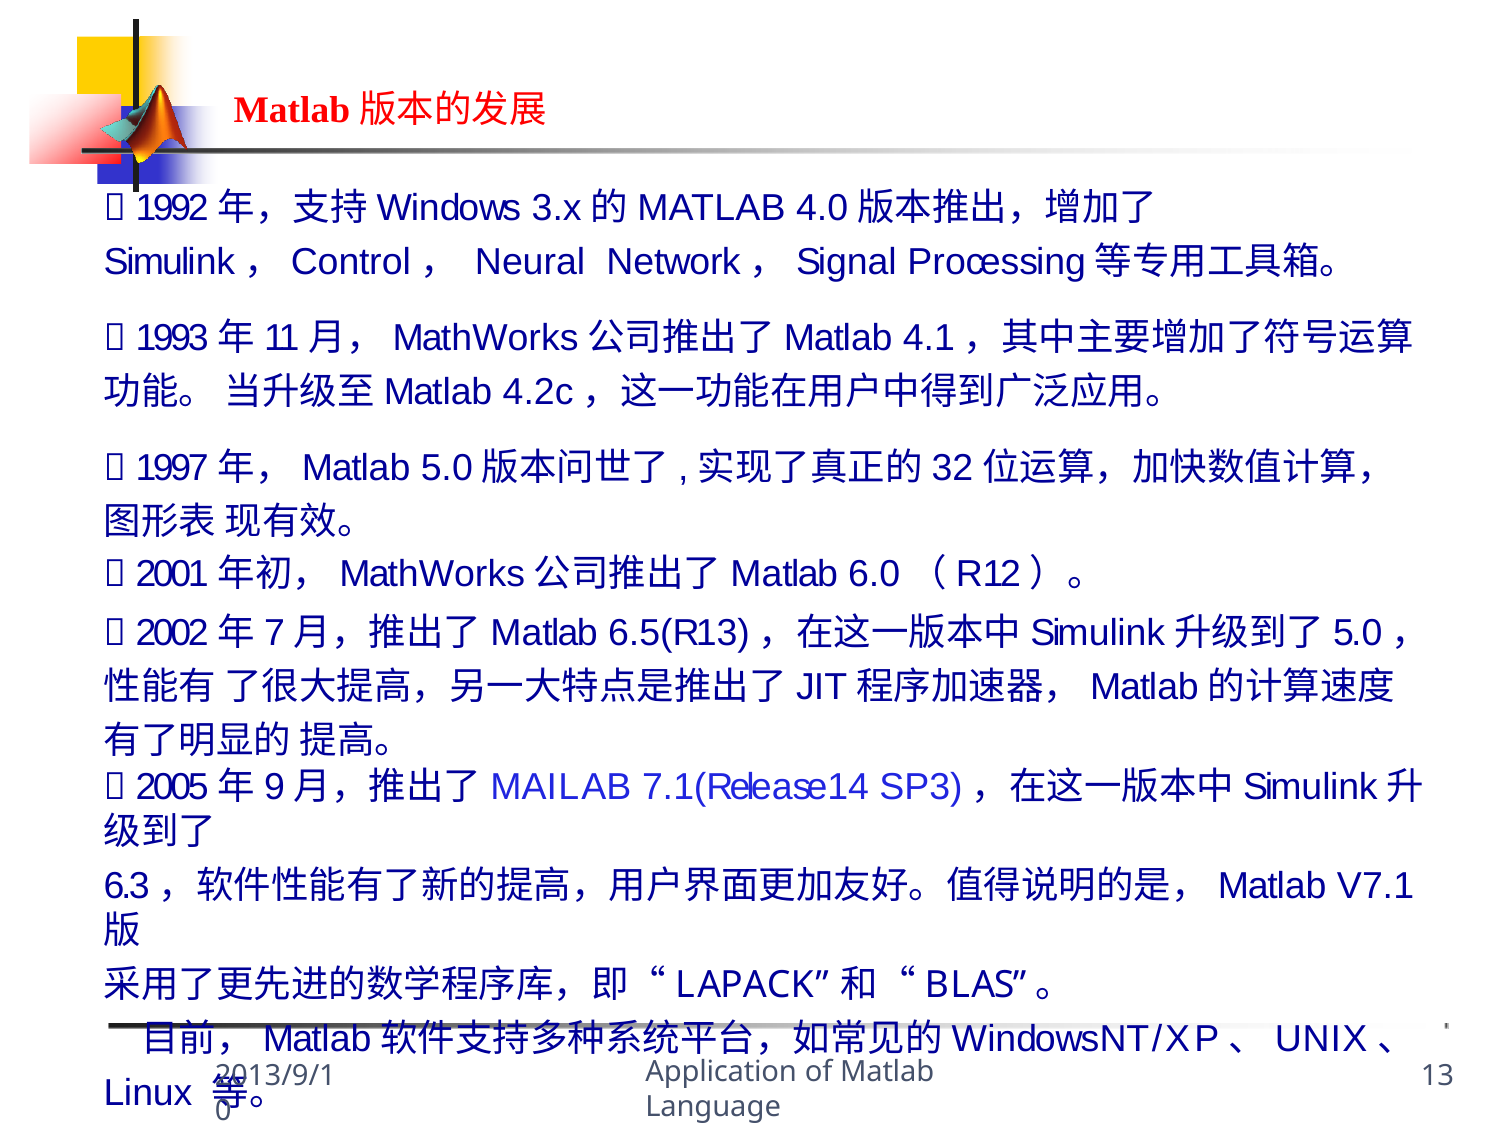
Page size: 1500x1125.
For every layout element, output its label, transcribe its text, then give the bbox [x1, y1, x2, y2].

footer 2013/9/10 [212, 1056, 351, 1125]
slide_number 13 [1400, 1056, 1457, 1125]
picture [1445, 1023, 1458, 1029]
slide_number Application of Matlab Language [643, 1051, 987, 1125]
picture [29, 94, 101, 164]
picture [139, 36, 194, 84]
text_box Matlab版本的发展  1992年，支持Windows 3.x的MATLAB 4.0版本推出，增加了Simulink，Control， Neural Network，Signal Processing等专用工具箱。  1993年11月，MathWorks公司推出了Matlab 4.1，其中主要增加了符号运算功能。 当升级至Matlab 4.2c，这一功能在用户中得到广泛应用。  1997年，Matlab 5.0版本问世了,实现了真正的32位运算，加快数值计算，图形表 现有效。  2001年初，MathWorks公司推出了Matlab 6.0（R12）。  2002年7月，推出了Matlab 6.5(R13)，在这一版本中Simulink升级到了5.0，性能有 了很大提高，另一大特点是推出了JIT程序加速器，Matlab的计算速度有了明显的 提高。  2005年9月，推出了MAILAB 7.1(Release14 SP3)，在这一版本中Simulink升级到了 6.3，软件性能有了新的提高，用户界面更加友好。值得说明的是，Matlab V7.1版 采用了更先进的数学程序库，即“LAPACK”和“BLAS”。 目前，Matlab软件支持多种系统平台，如常见的WindowsNT/XP、UNIX、Linux 等。 [101, 84, 1445, 1113]
